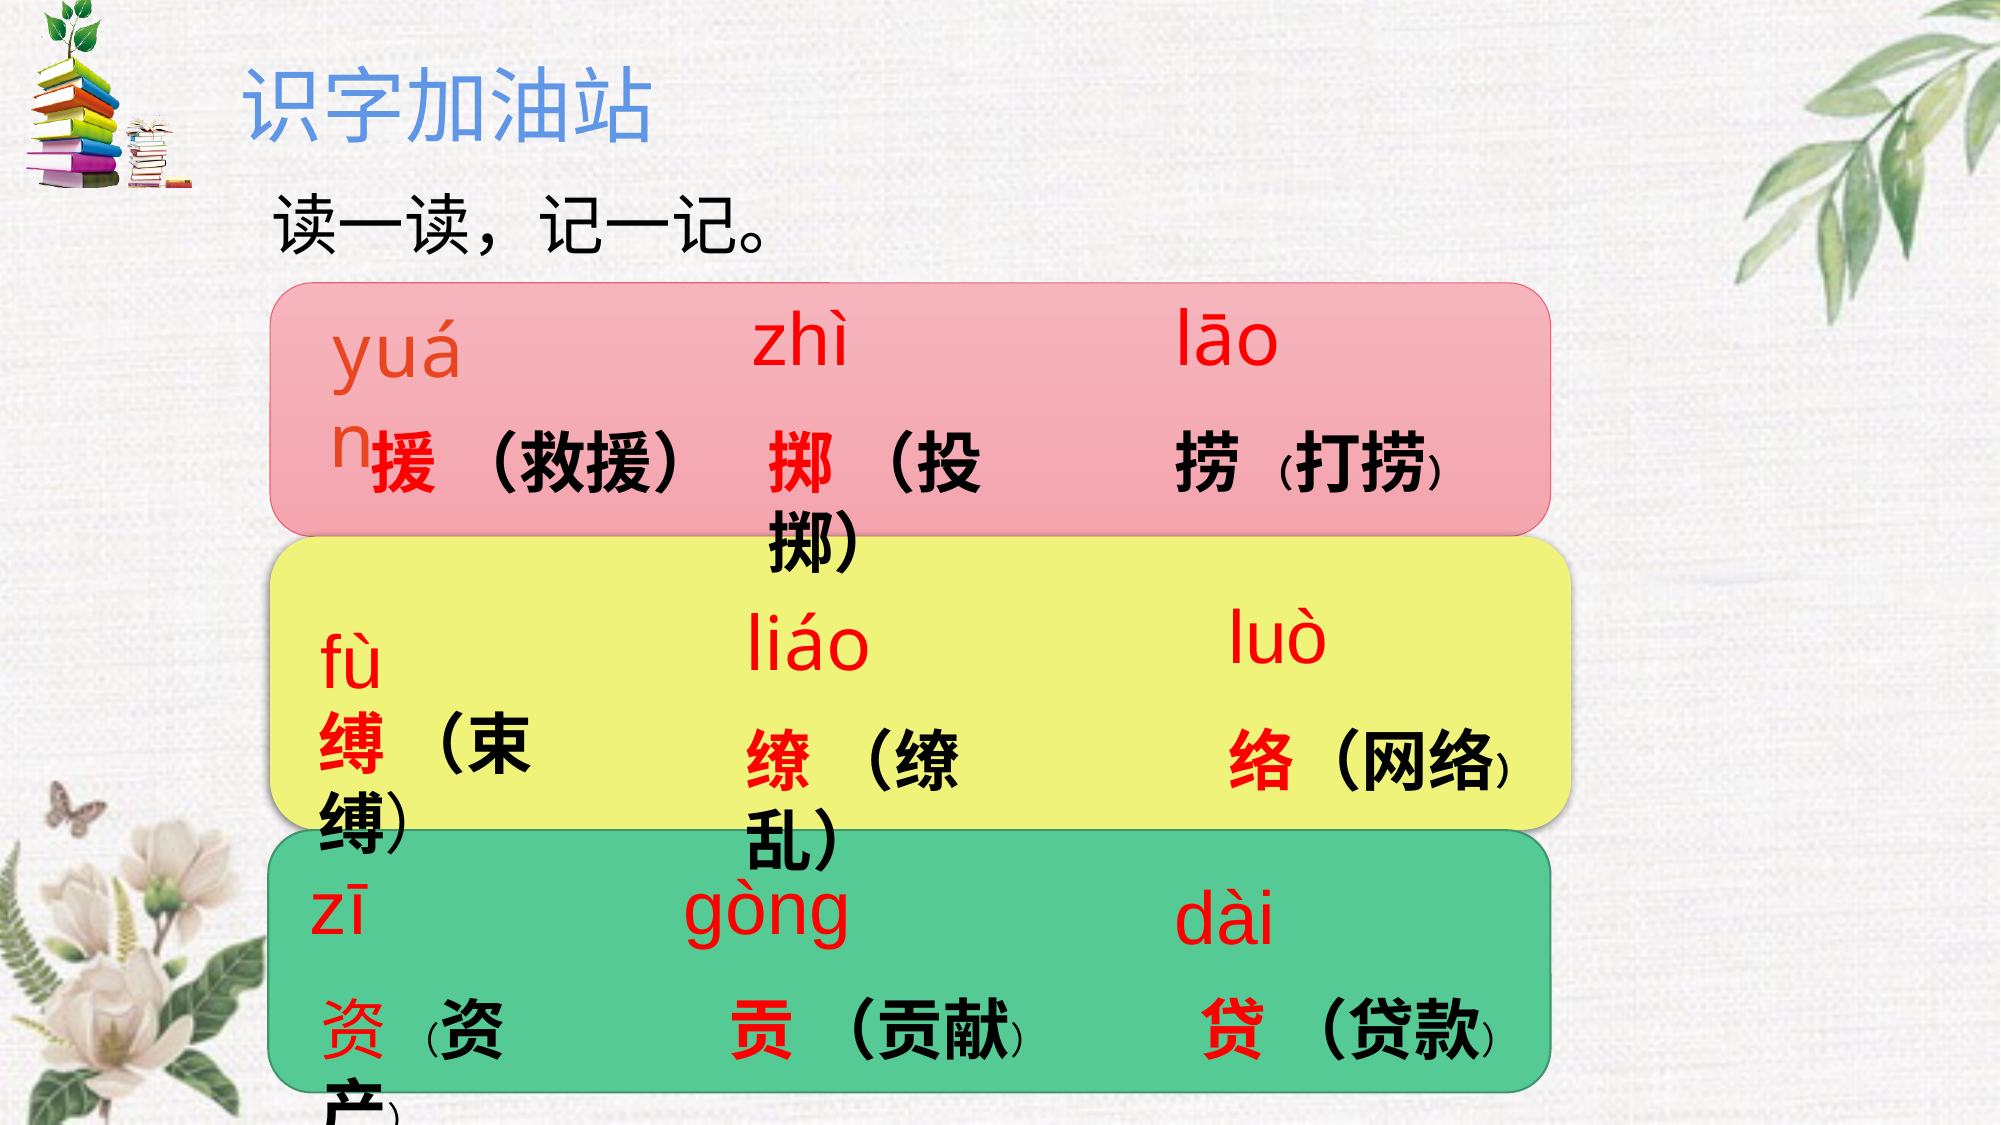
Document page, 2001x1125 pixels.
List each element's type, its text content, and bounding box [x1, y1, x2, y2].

text_box 资 （资产） [305, 980, 612, 1125]
text_box 络（网络） [1213, 711, 1571, 807]
text_box 读一读，记一记。 [256, 175, 975, 270]
text_box [267, 829, 1552, 1094]
text_box 识字加油站 [224, 45, 906, 160]
text_box liáo [730, 588, 944, 693]
text_box 援 （救援） [355, 413, 752, 509]
text_box zhì [736, 282, 876, 388]
text_box [269, 282, 1552, 535]
text_box 贡 （贡献） [713, 980, 1080, 1076]
text_box 缚 （束缚） [303, 694, 670, 869]
text_box lāo [1159, 282, 1319, 388]
text_box 贷 （贷款） [1184, 980, 1551, 1076]
text_box 捞 （打捞） [1159, 413, 1531, 509]
text_box fù [305, 605, 465, 694]
text_box luò [1213, 580, 1393, 686]
picture [0, 0, 2001, 1125]
text_box yuán [314, 295, 499, 490]
text_box 缭 （缭乱） [730, 711, 1080, 887]
text_box 掷 （投掷） [752, 413, 1089, 589]
text_box zī [295, 851, 476, 957]
text_box [270, 536, 1572, 830]
text_box ɡònɡ [669, 851, 944, 957]
text_box dài [1159, 862, 1319, 968]
